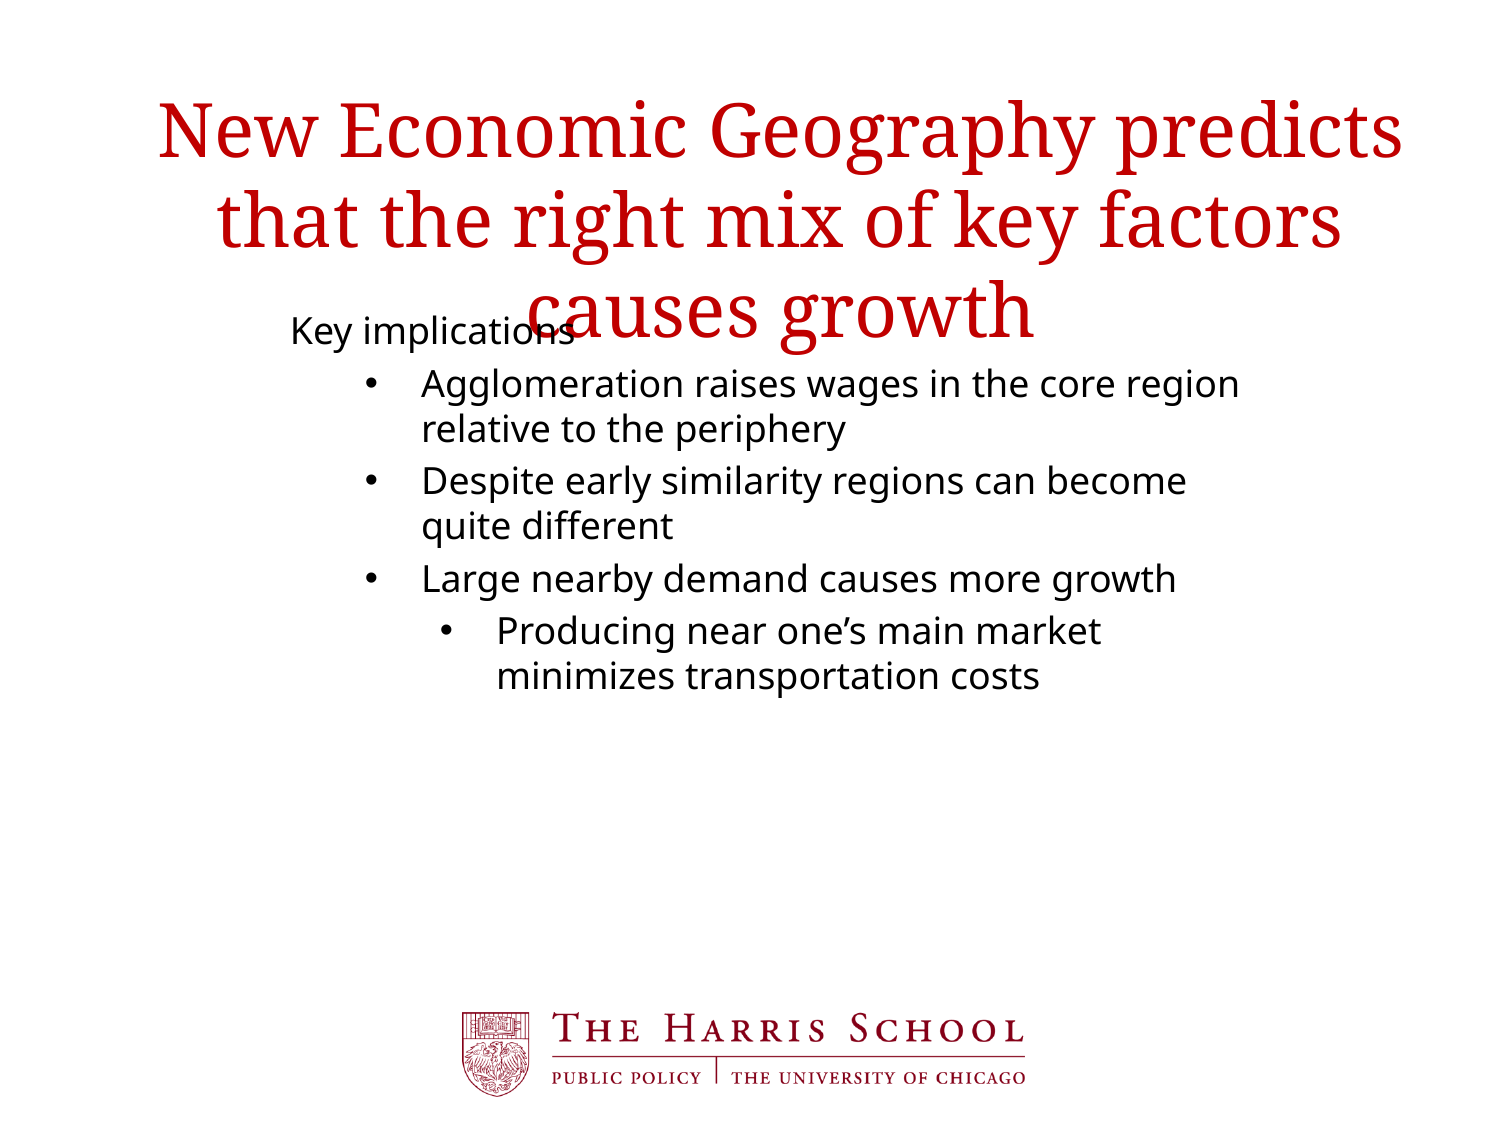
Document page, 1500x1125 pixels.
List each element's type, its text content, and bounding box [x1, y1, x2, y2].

text_box [74, 262, 1425, 1005]
picture [462, 1012, 1026, 1097]
text_box Key implications Agglomeration raises wages in the core region relative to the periphery Despite early similarity regions can become quite different Large nearby demand causes more growth Producing near one’s main market minimizes transportation costs [274, 299, 1263, 705]
text_box New Economic Geography predicts that the right mix of key factors causes growth [112, 74, 1450, 360]
